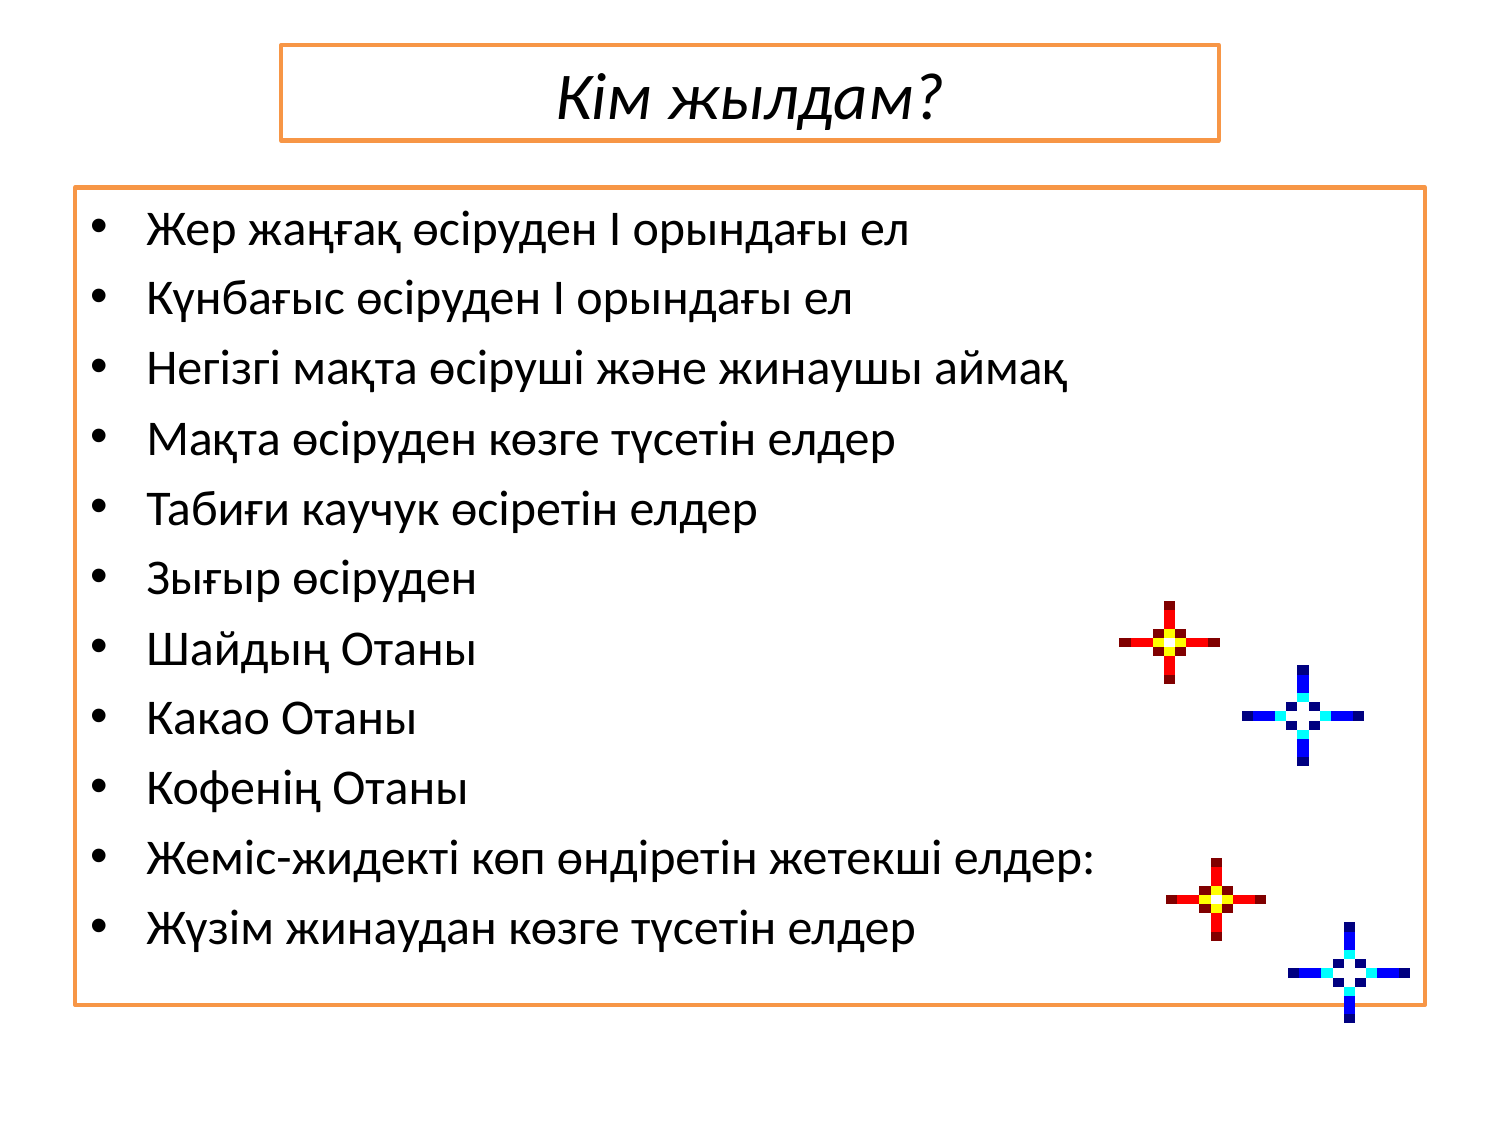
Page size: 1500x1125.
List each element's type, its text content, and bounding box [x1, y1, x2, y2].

picture [1042, 573, 1445, 1125]
list Жер жаңғақ өсіруден І орындағы ел Күнбағыс өсіруден І орындағы ел Негізгі мақта өсіруші және жинаушы аймақ Мақта өсіруден көзге түсетін елдер Табиғи каучук өсіретін елдер Зығыр өсіруден Шайдың Отаны Какао Отаны Кофенің Отаны Жеміс-жидекті көп өндіретін жетекші елдер: Жүзім жинаудан көзге түсетін елдер [73, 185, 1427, 1007]
title Кім жылдам? [279, 43, 1221, 143]
